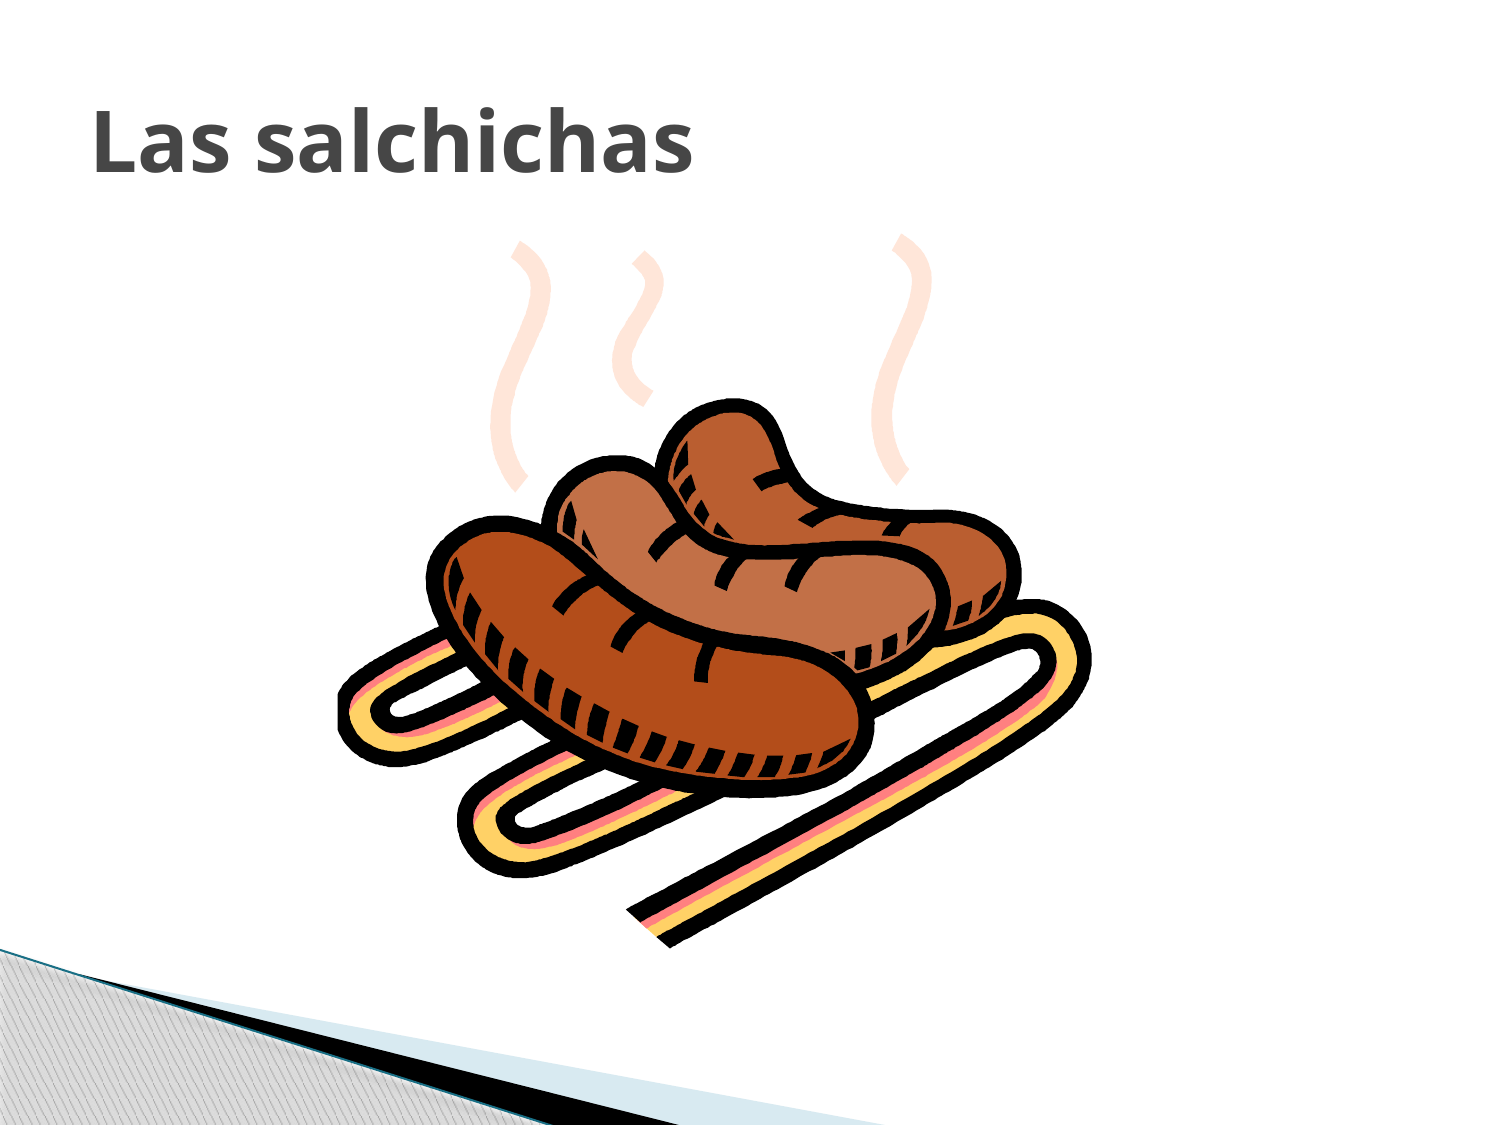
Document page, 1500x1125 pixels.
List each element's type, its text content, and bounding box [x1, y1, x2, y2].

title Las salchichas [75, 45, 1425, 233]
picture [337, 224, 1101, 958]
